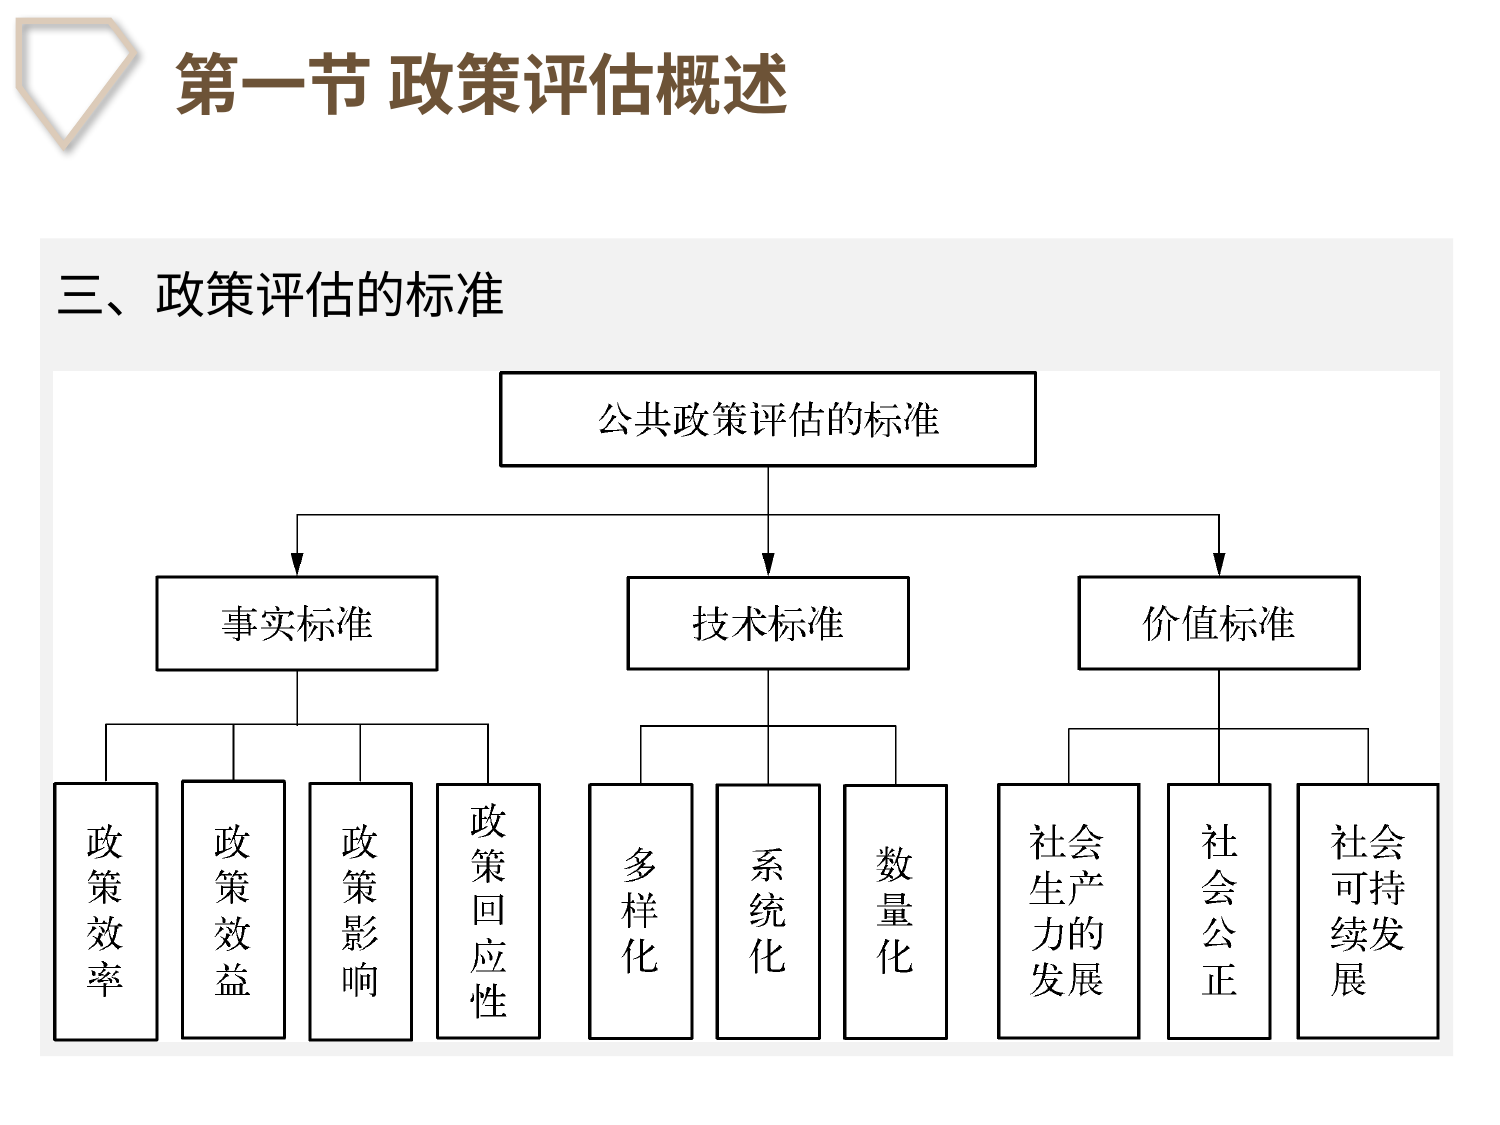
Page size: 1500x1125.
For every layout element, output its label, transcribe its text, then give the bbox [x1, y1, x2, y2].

list 三、政策评估的标准 [40, 238, 1454, 1057]
picture [53, 371, 1440, 1042]
title 第一节 政策评估概述 [158, 18, 1456, 159]
